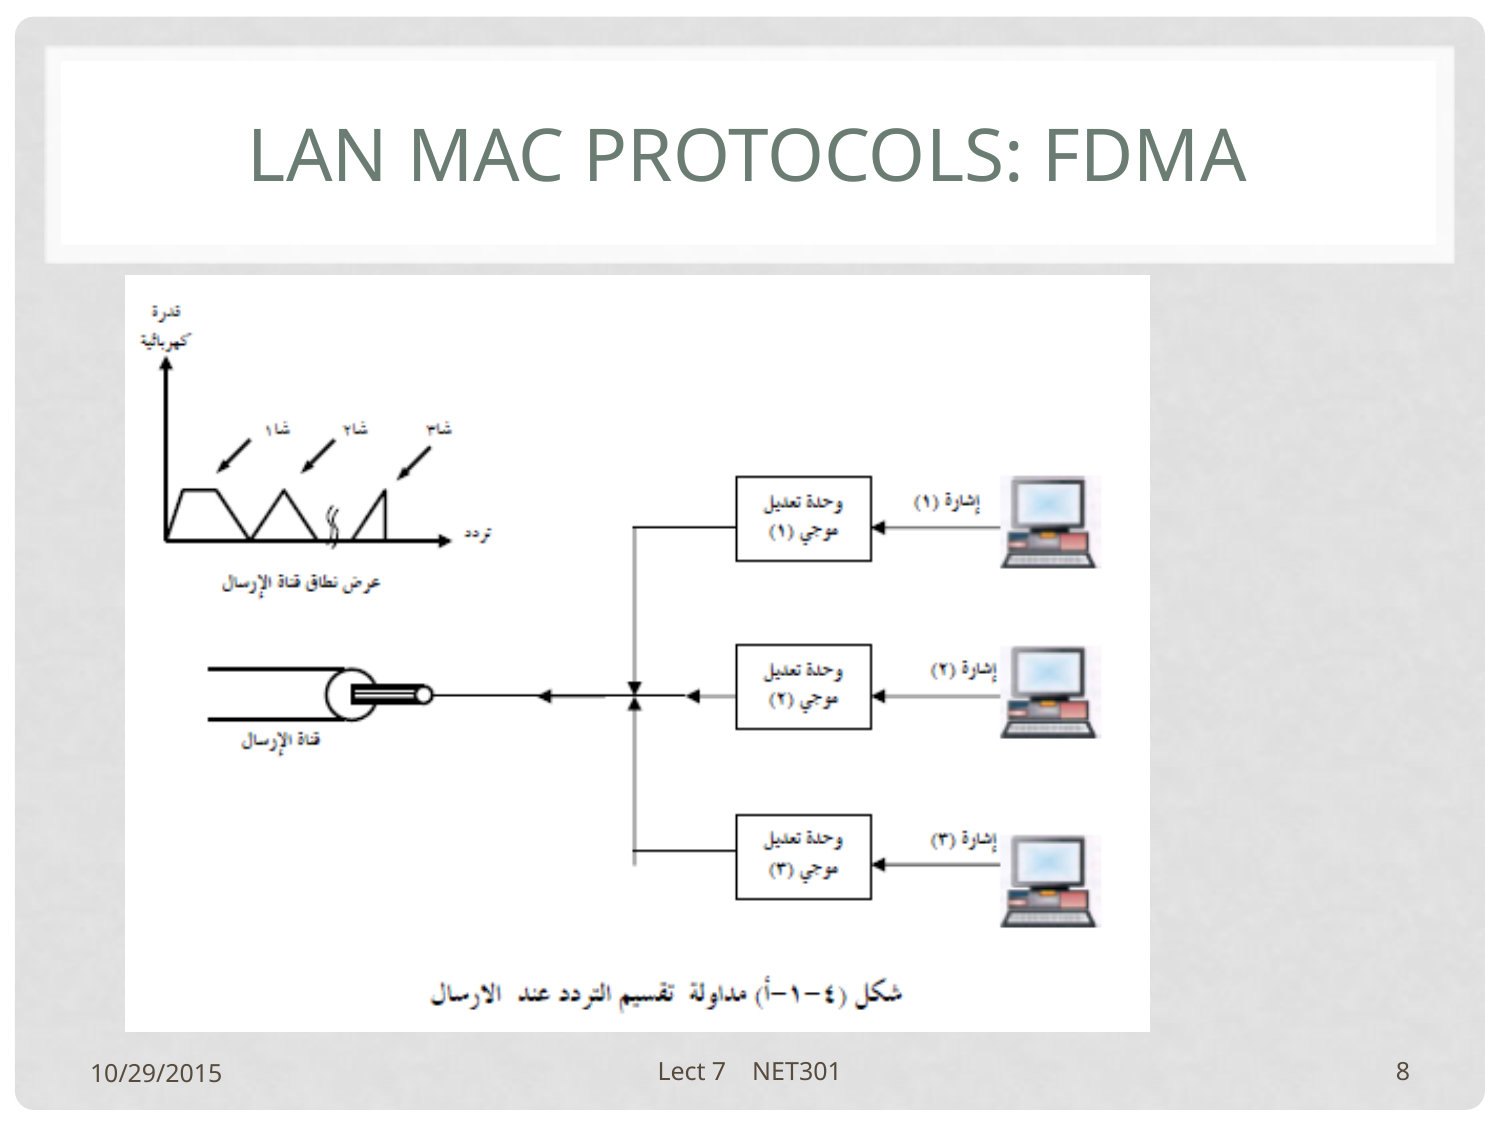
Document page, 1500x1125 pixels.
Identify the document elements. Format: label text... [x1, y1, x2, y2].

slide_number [75, 1042, 425, 1103]
picture [124, 274, 1151, 1032]
title LAN MAC protocols: FDMA [69, 66, 1425, 238]
slide_number 8 [1074, 1042, 1425, 1103]
footer Lect 7 NET301 [512, 1042, 988, 1103]
